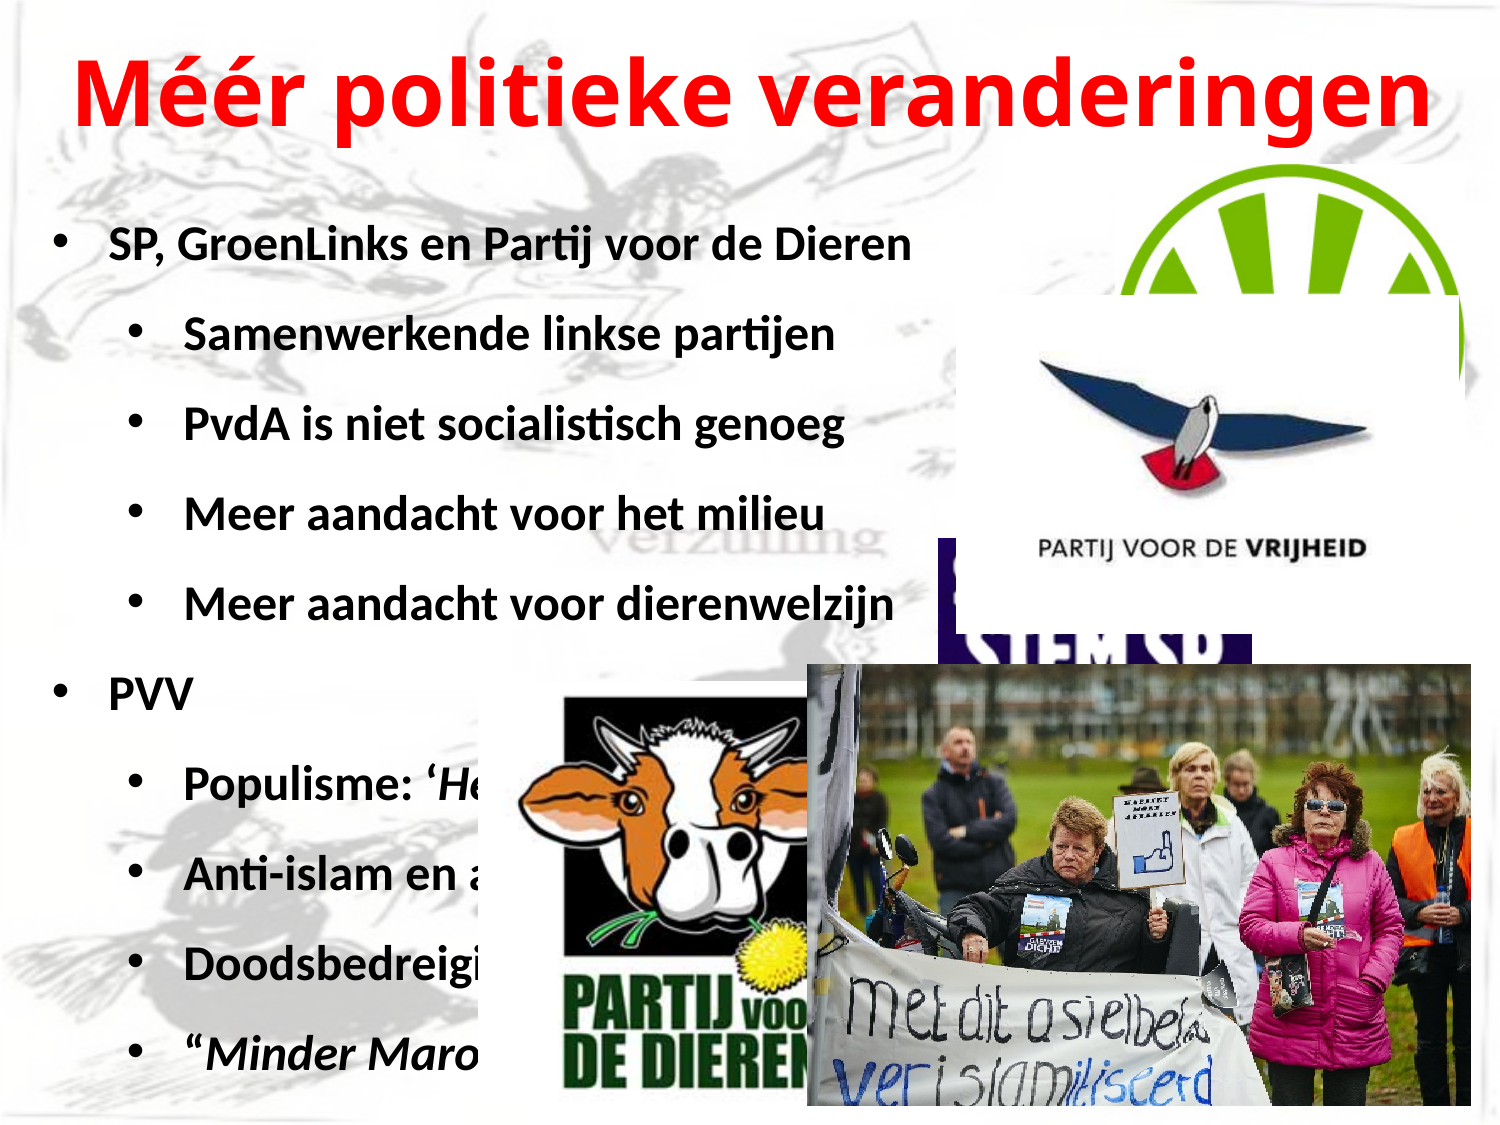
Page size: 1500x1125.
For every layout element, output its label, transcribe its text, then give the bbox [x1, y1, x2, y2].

title Méér politieke veranderingen [11, 0, 1495, 185]
picture [478, 163, 1471, 1107]
text_box SP, GroenLinks en Partij voor de Dieren Samenwerkende linkse partijen PvdA is niet socialistisch genoeg Meer aandacht voor het milieu Meer aandacht voor dierenwelzijn PVV Populisme: ‘Henk en Ingrid’ Anti-islam en anti-immigratie Doodsbedreigingen Geert Wilders “Minder Marokkanen” [37, 172, 1109, 1088]
